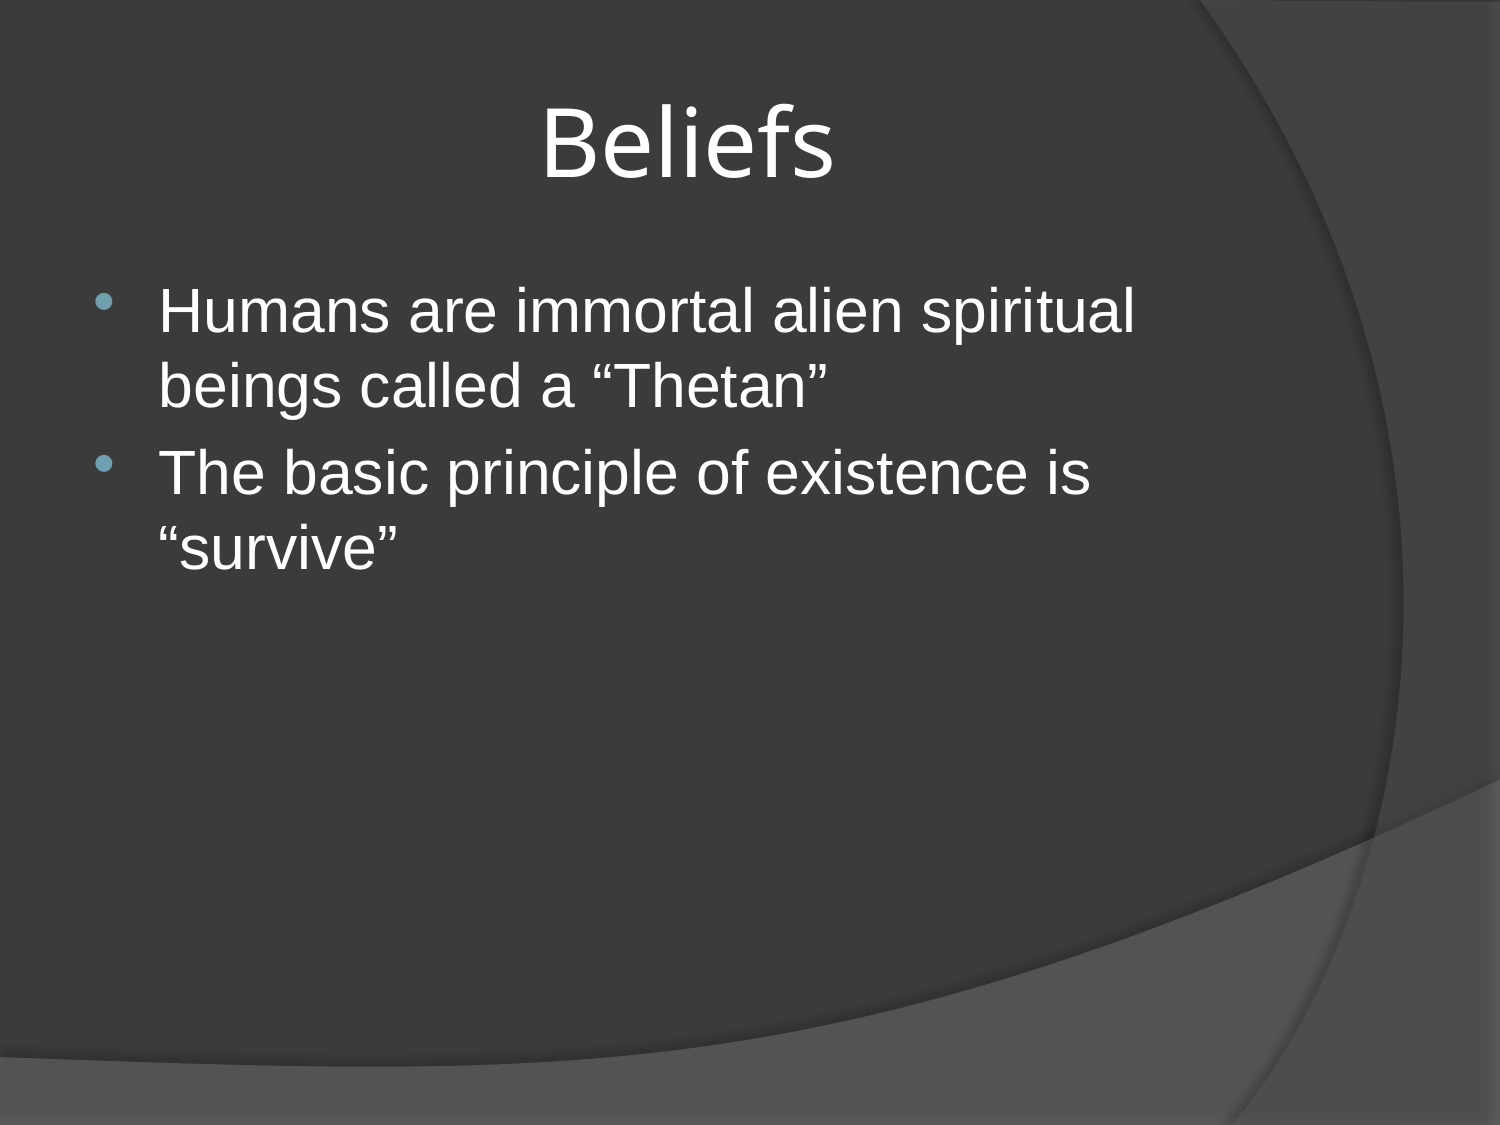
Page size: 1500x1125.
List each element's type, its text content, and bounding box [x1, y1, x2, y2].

title Beliefs [75, 45, 1300, 233]
list Humans are immortal alien spiritual beings called a “Thetan” The basic principle of existence is “survive” [75, 262, 1300, 1005]
